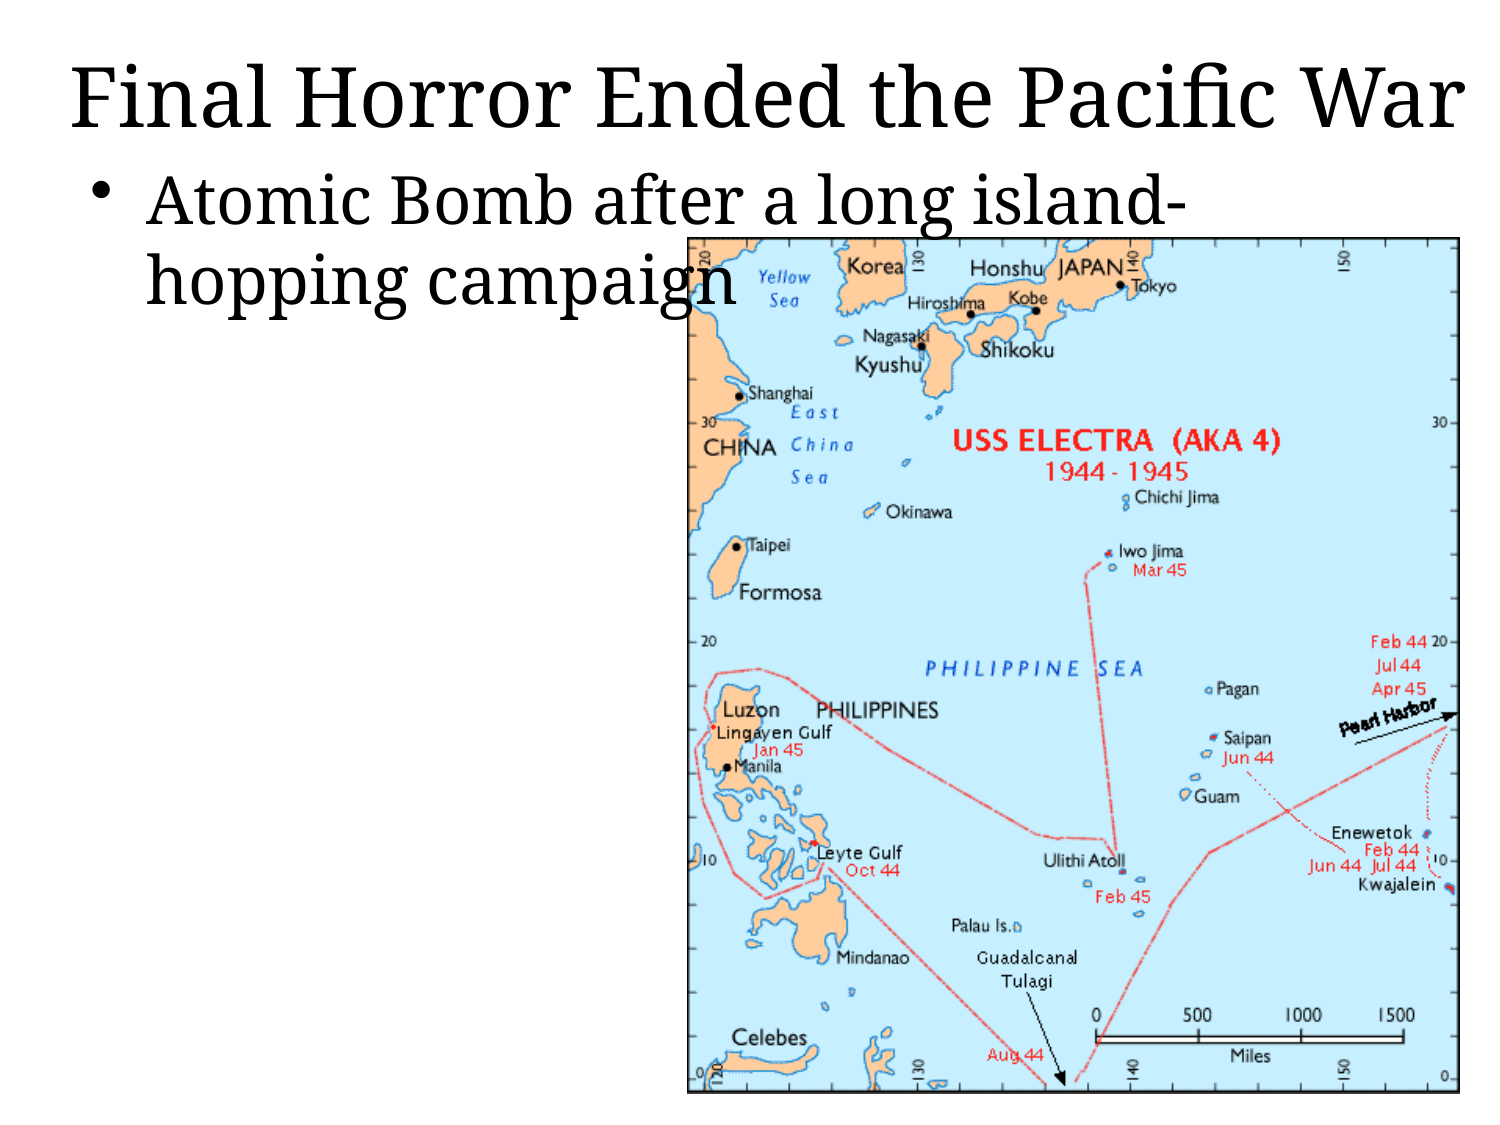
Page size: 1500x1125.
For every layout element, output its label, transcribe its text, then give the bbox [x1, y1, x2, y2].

title Final Horror Ended the Pacific War [0, 0, 1500, 188]
picture [687, 237, 1460, 1094]
list Atomic Bomb after a long island-hopping campaign [74, 149, 1426, 893]
